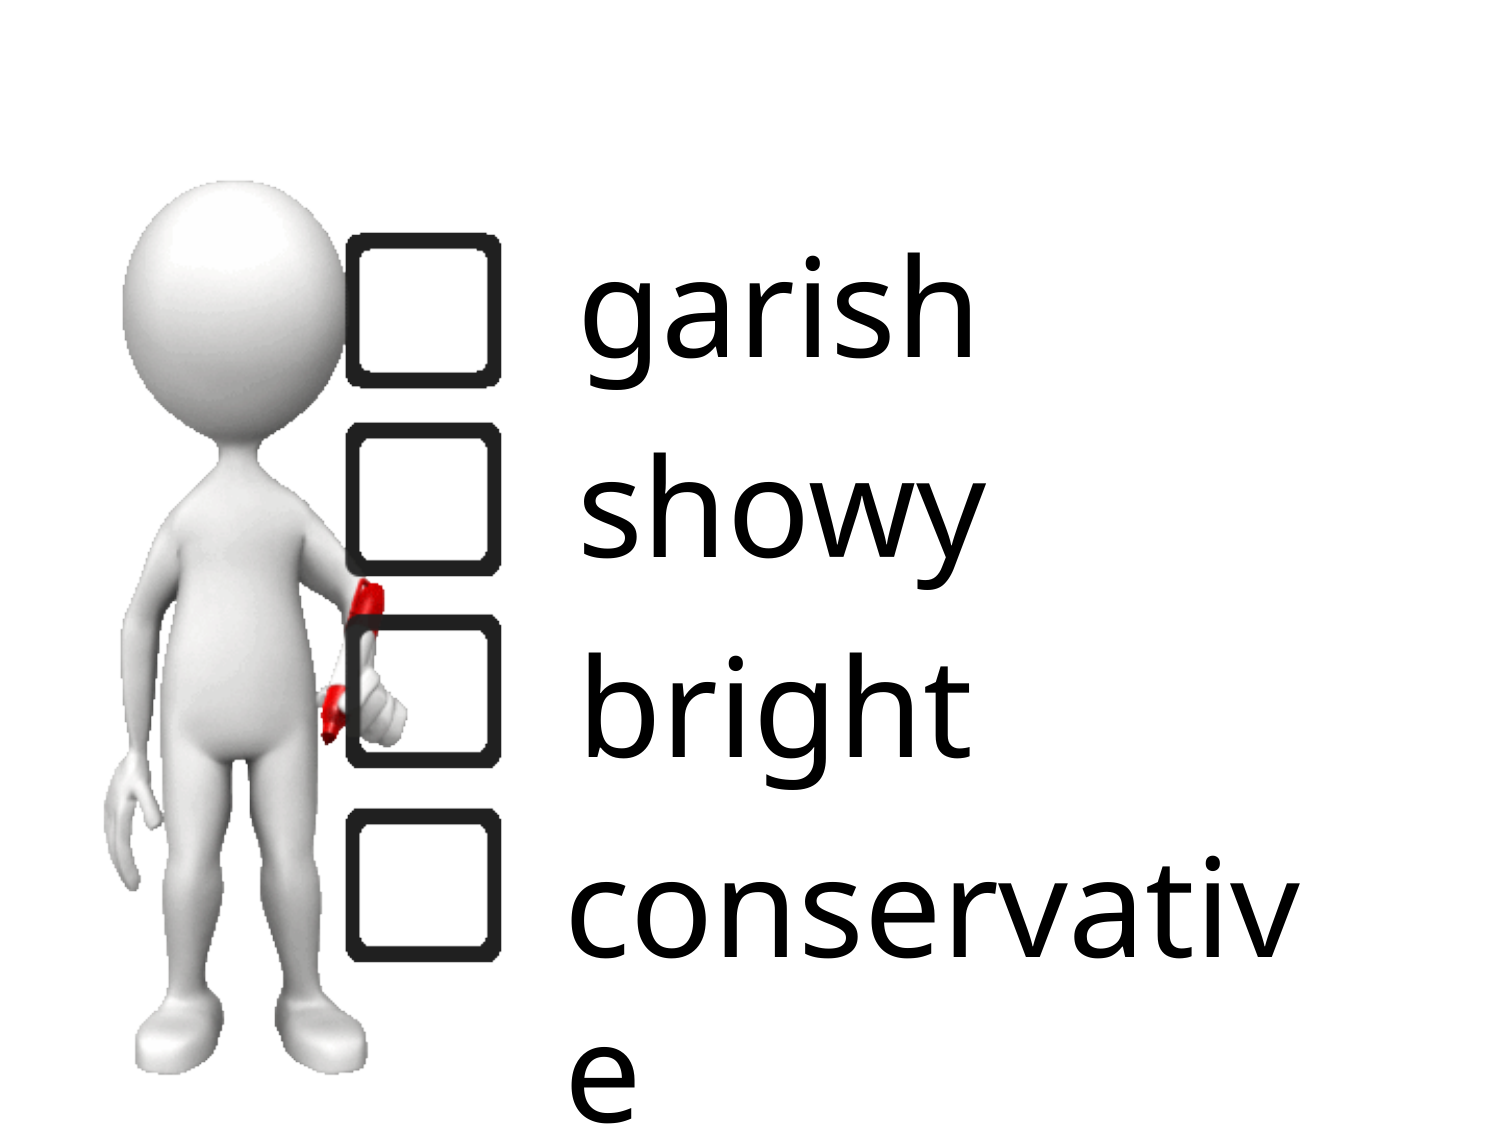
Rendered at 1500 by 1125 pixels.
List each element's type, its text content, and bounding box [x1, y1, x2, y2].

text_box showy [604, 412, 1275, 593]
text_box conservative [604, 812, 1375, 1125]
picture [0, 162, 601, 1125]
text_box bright [604, 612, 1275, 793]
text_box garish [604, 212, 1275, 393]
